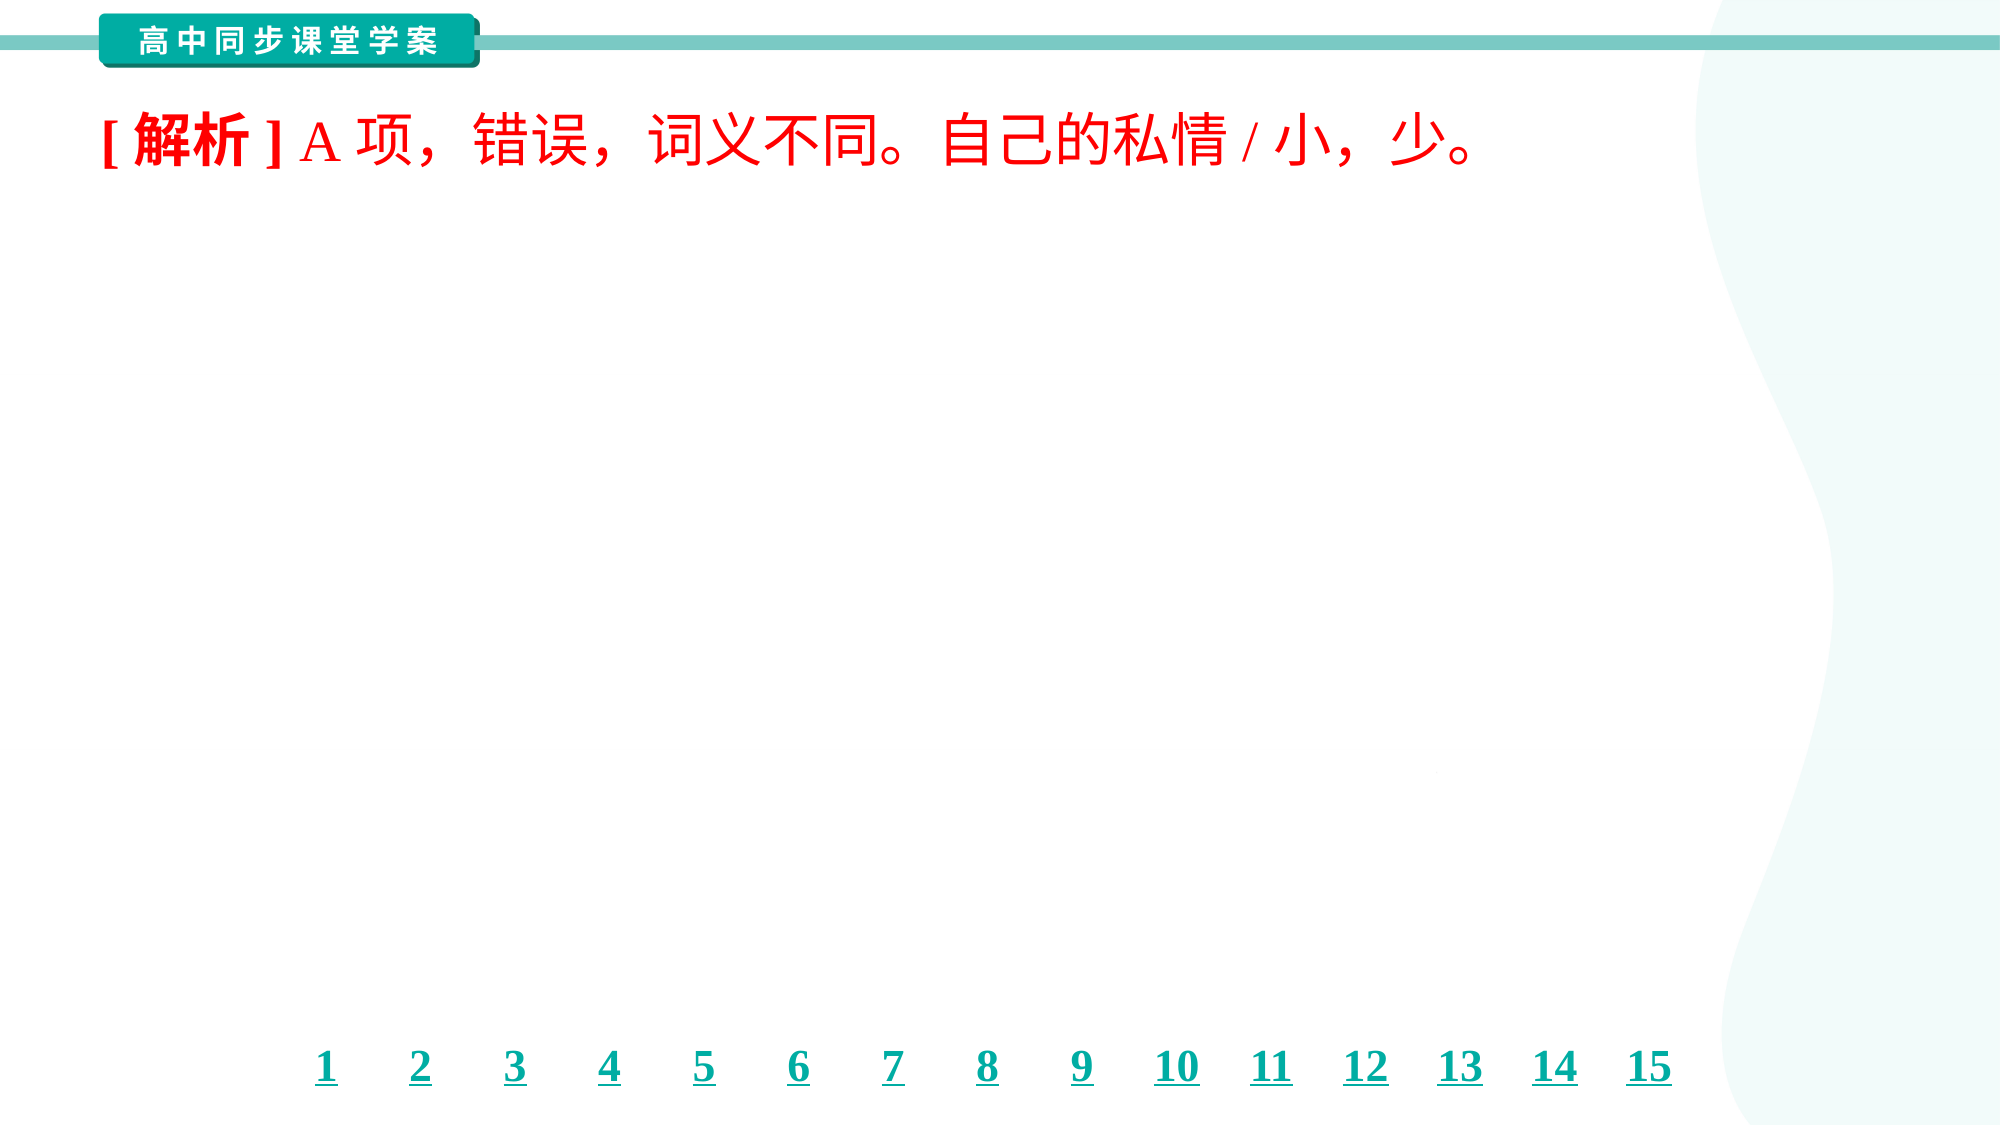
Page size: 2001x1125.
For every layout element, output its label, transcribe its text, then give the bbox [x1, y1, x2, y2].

text_box [解析] A项，错误，词义不同。自己的私情/小，少。 [100, 76, 1899, 163]
picture [0, 0, 2000, 1125]
